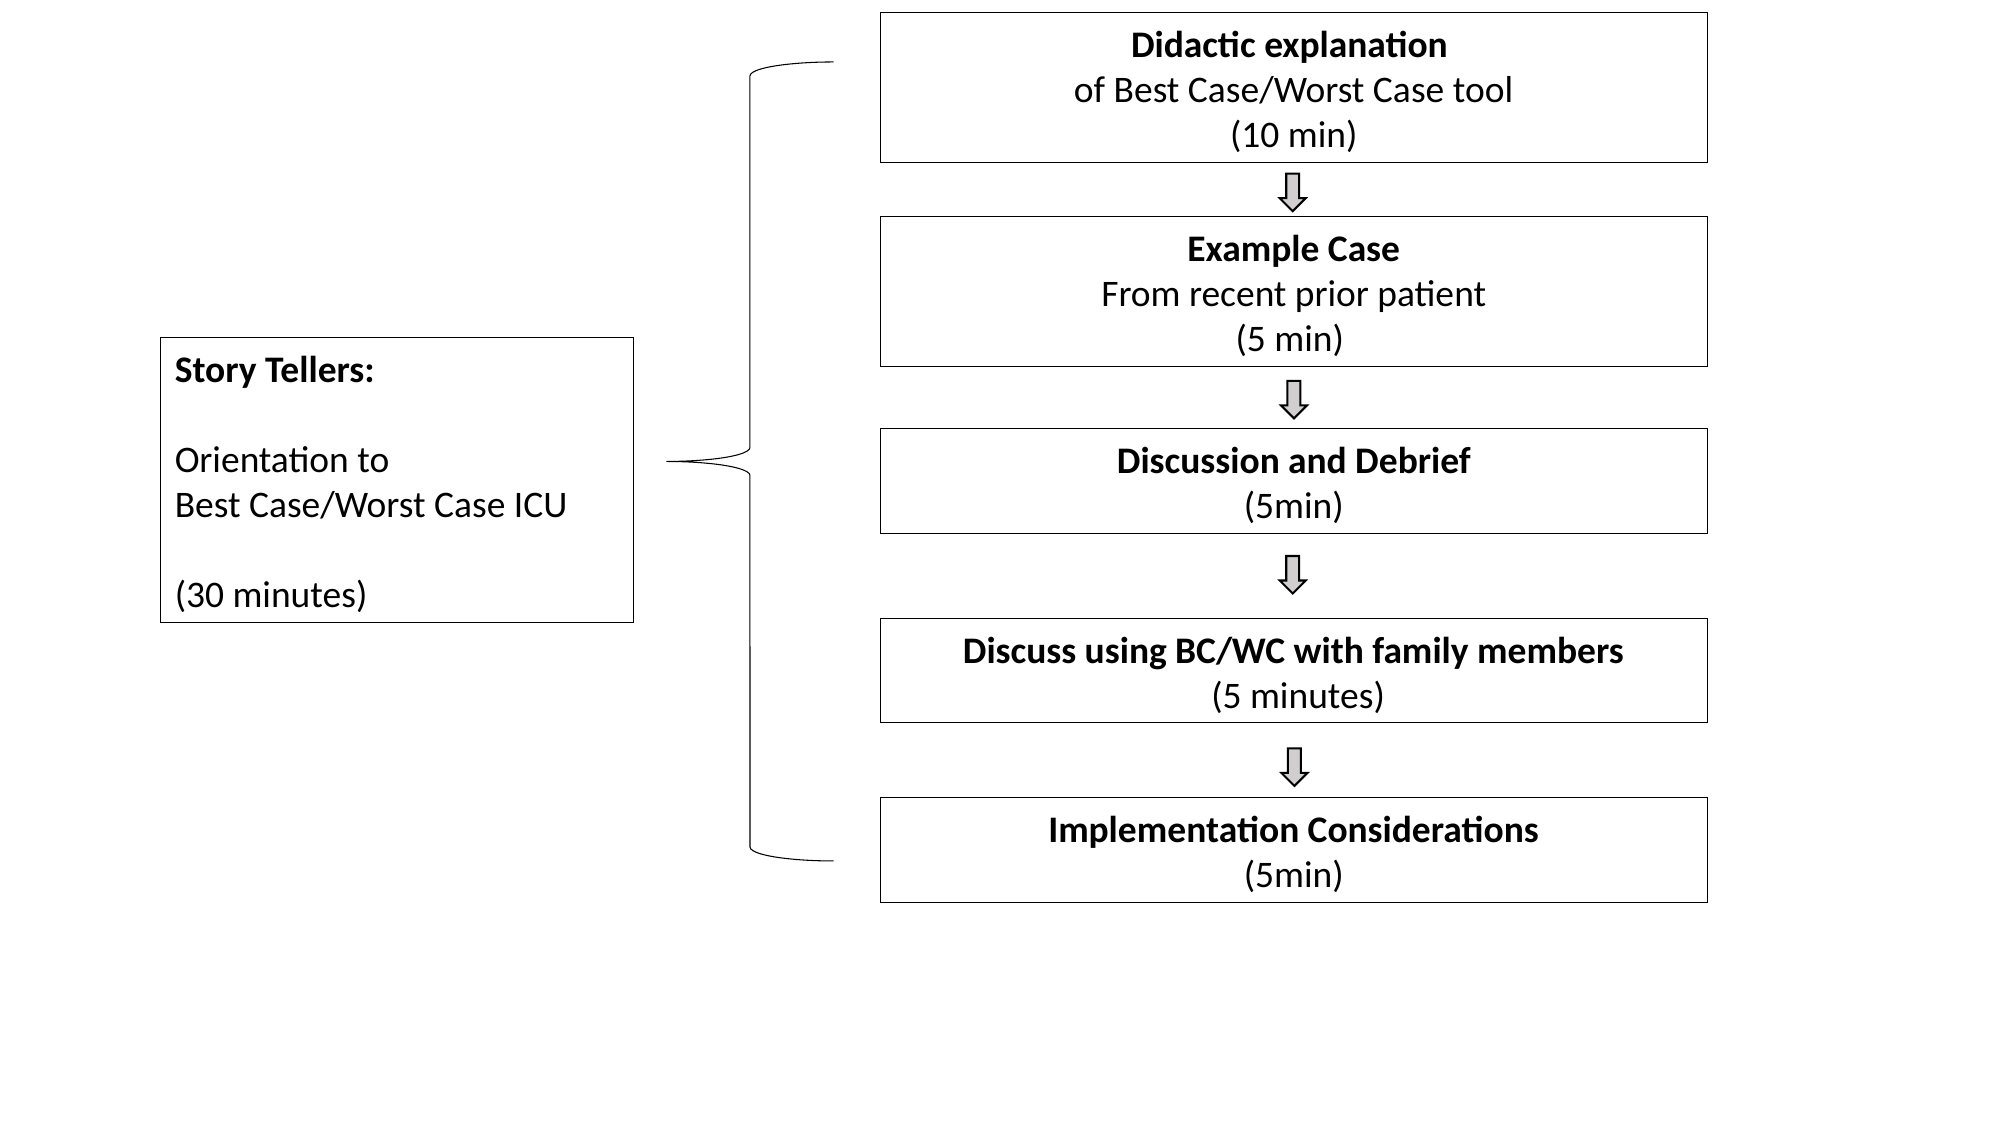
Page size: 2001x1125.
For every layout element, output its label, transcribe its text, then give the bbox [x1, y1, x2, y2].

text_box [1278, 747, 1310, 788]
text_box Example Case From recent prior patient (5 min) [880, 216, 1708, 367]
text_box [1277, 554, 1309, 595]
text_box [1277, 172, 1309, 213]
text_box Implementation Considerations (5min) [880, 797, 1708, 903]
text_box [666, 61, 834, 862]
text_box Discussion and Debrief (5min) [880, 428, 1708, 534]
text_box Discuss using BC/WC with family members (5 minutes) [880, 618, 1708, 723]
text_box [1278, 379, 1310, 420]
text_box Story Tellers: Orientation to Best Case/Worst Case ICU (30 minutes) [160, 337, 634, 623]
text_box Didactic explanation of Best Case/Worst Case tool (10 min) [880, 12, 1708, 163]
